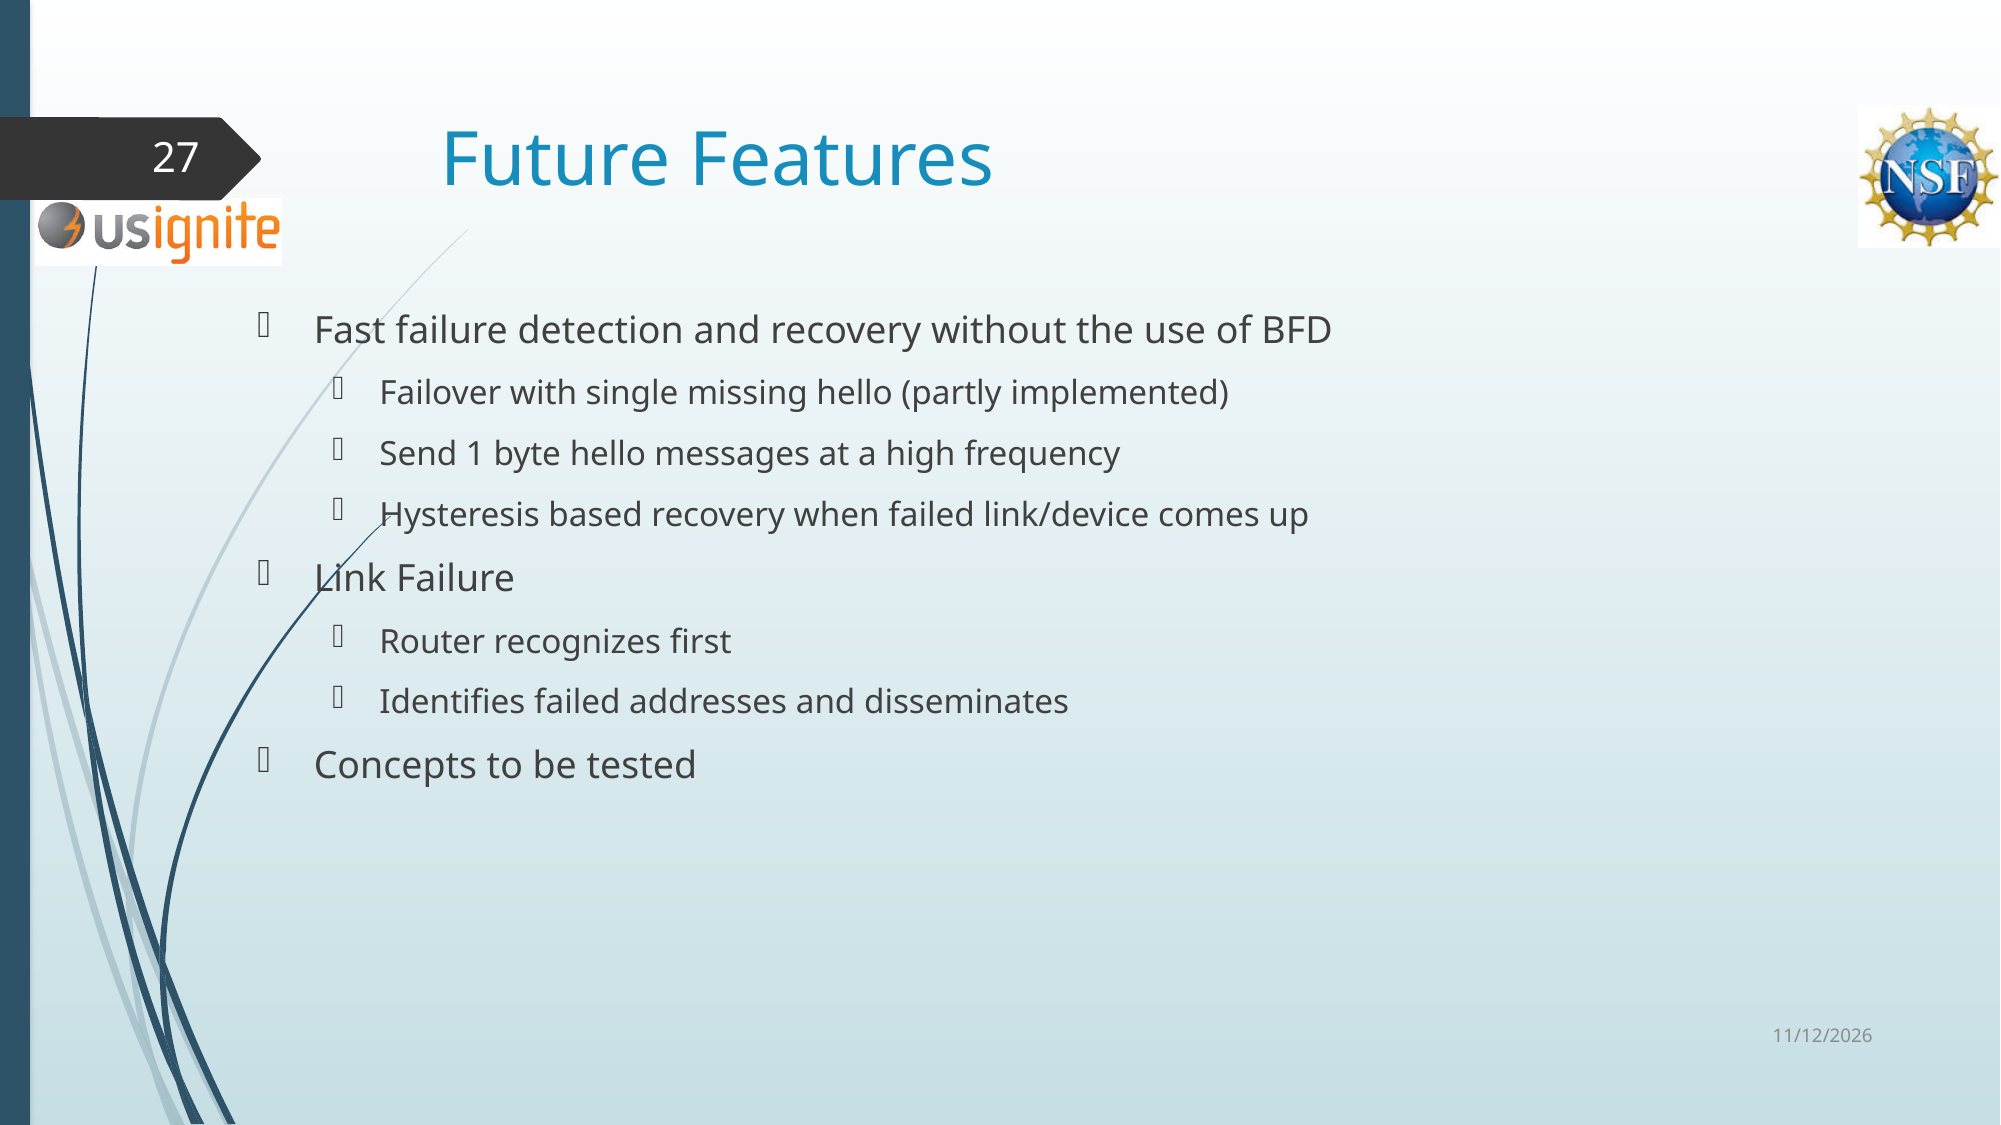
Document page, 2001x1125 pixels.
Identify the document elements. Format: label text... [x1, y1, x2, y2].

picture [35, 198, 282, 266]
slide_number 27 [87, 129, 216, 190]
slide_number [1699, 1005, 1888, 1067]
list Fast failure detection and recovery without the use of BFD Failover with single missing hello (partly implemented) Send 1 byte hello messages at a high frequency Hysteresis based recovery when failed link/device comes up Link Failure Router recognizes first Identifies failed addresses and disseminates Concepts to be tested [242, 298, 1888, 970]
title Future Features [425, 102, 1888, 298]
picture [1888, 105, 2000, 248]
